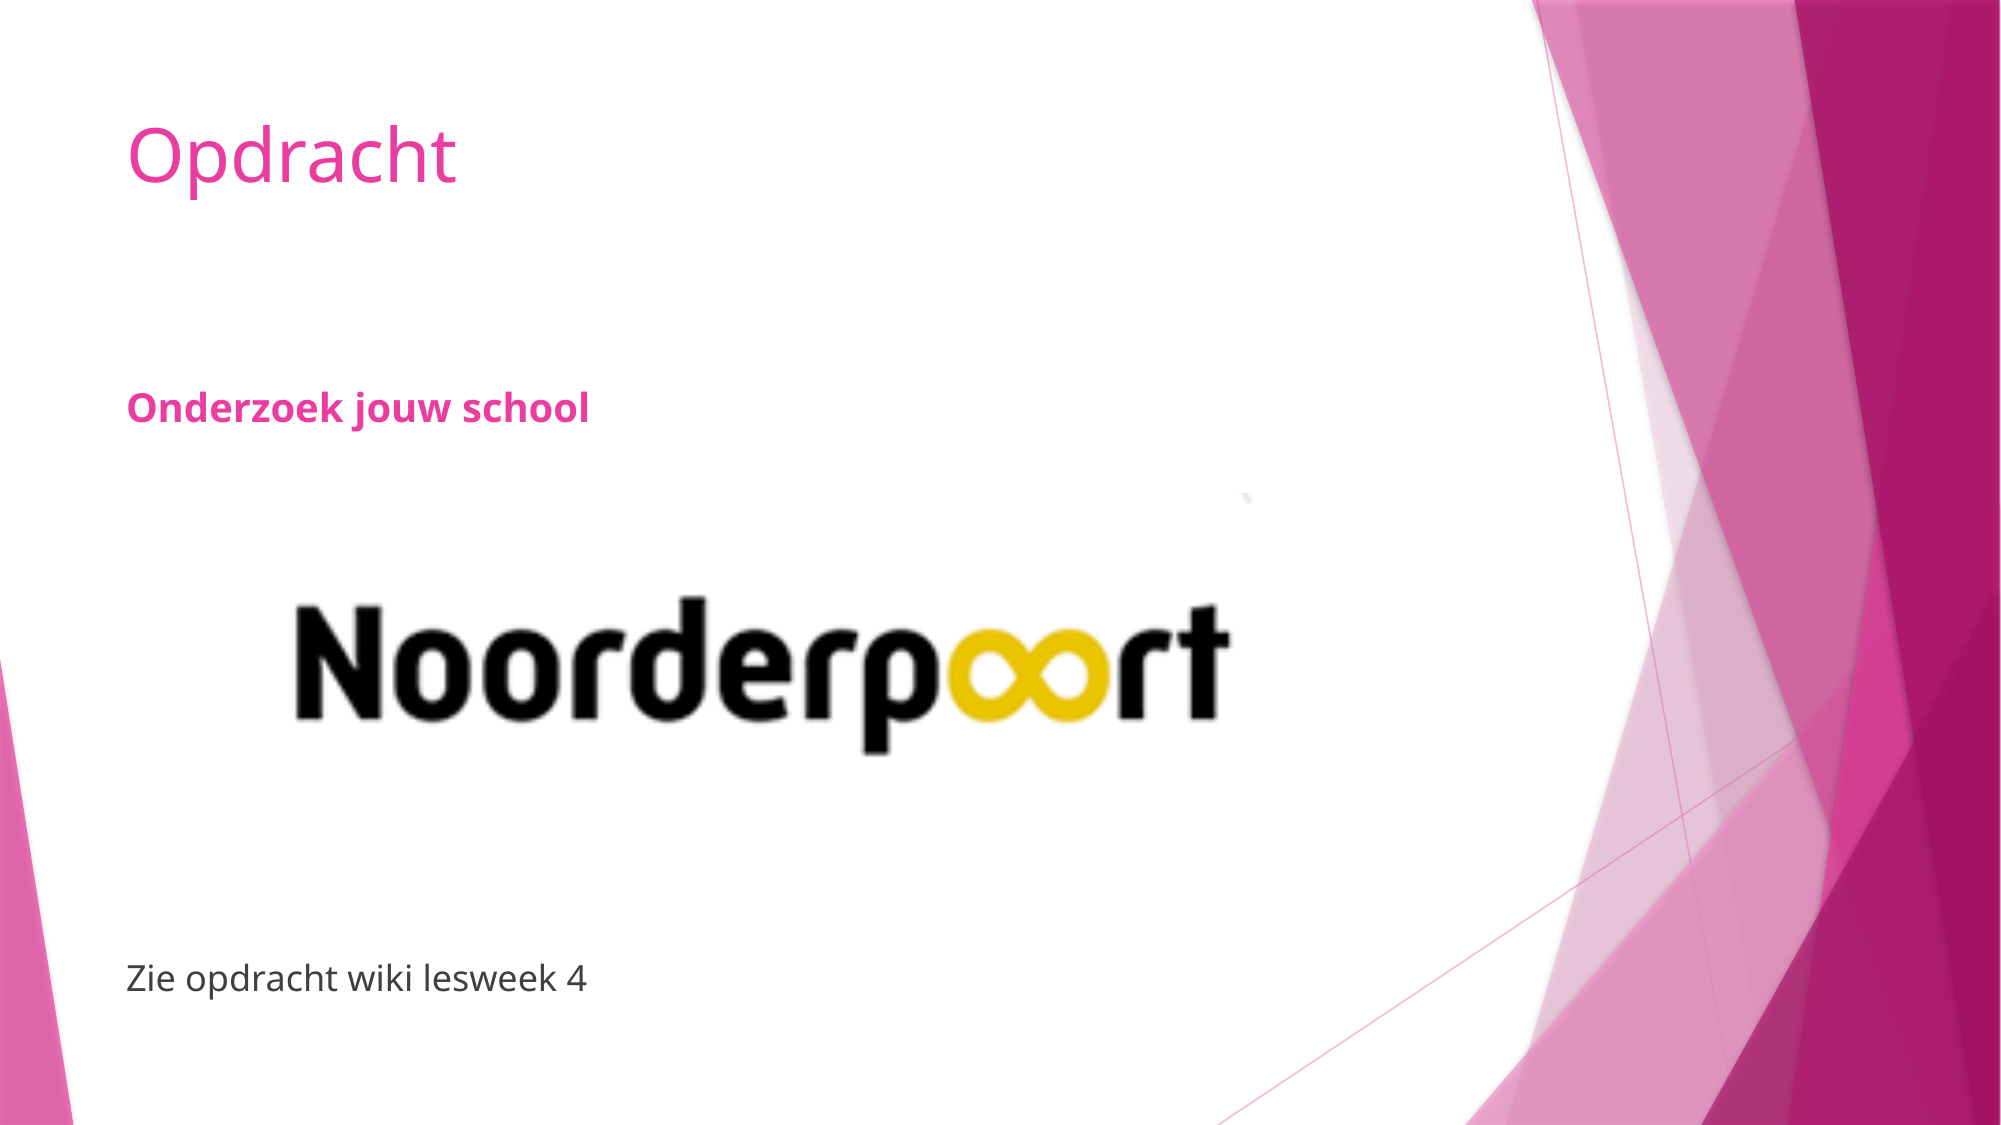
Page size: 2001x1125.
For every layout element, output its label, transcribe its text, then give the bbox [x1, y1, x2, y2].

title Opdracht [111, 99, 1522, 317]
picture [182, 493, 1335, 840]
list Onderzoek jouw school Zie opdracht wiki lesweek 4 [111, 375, 1522, 1012]
